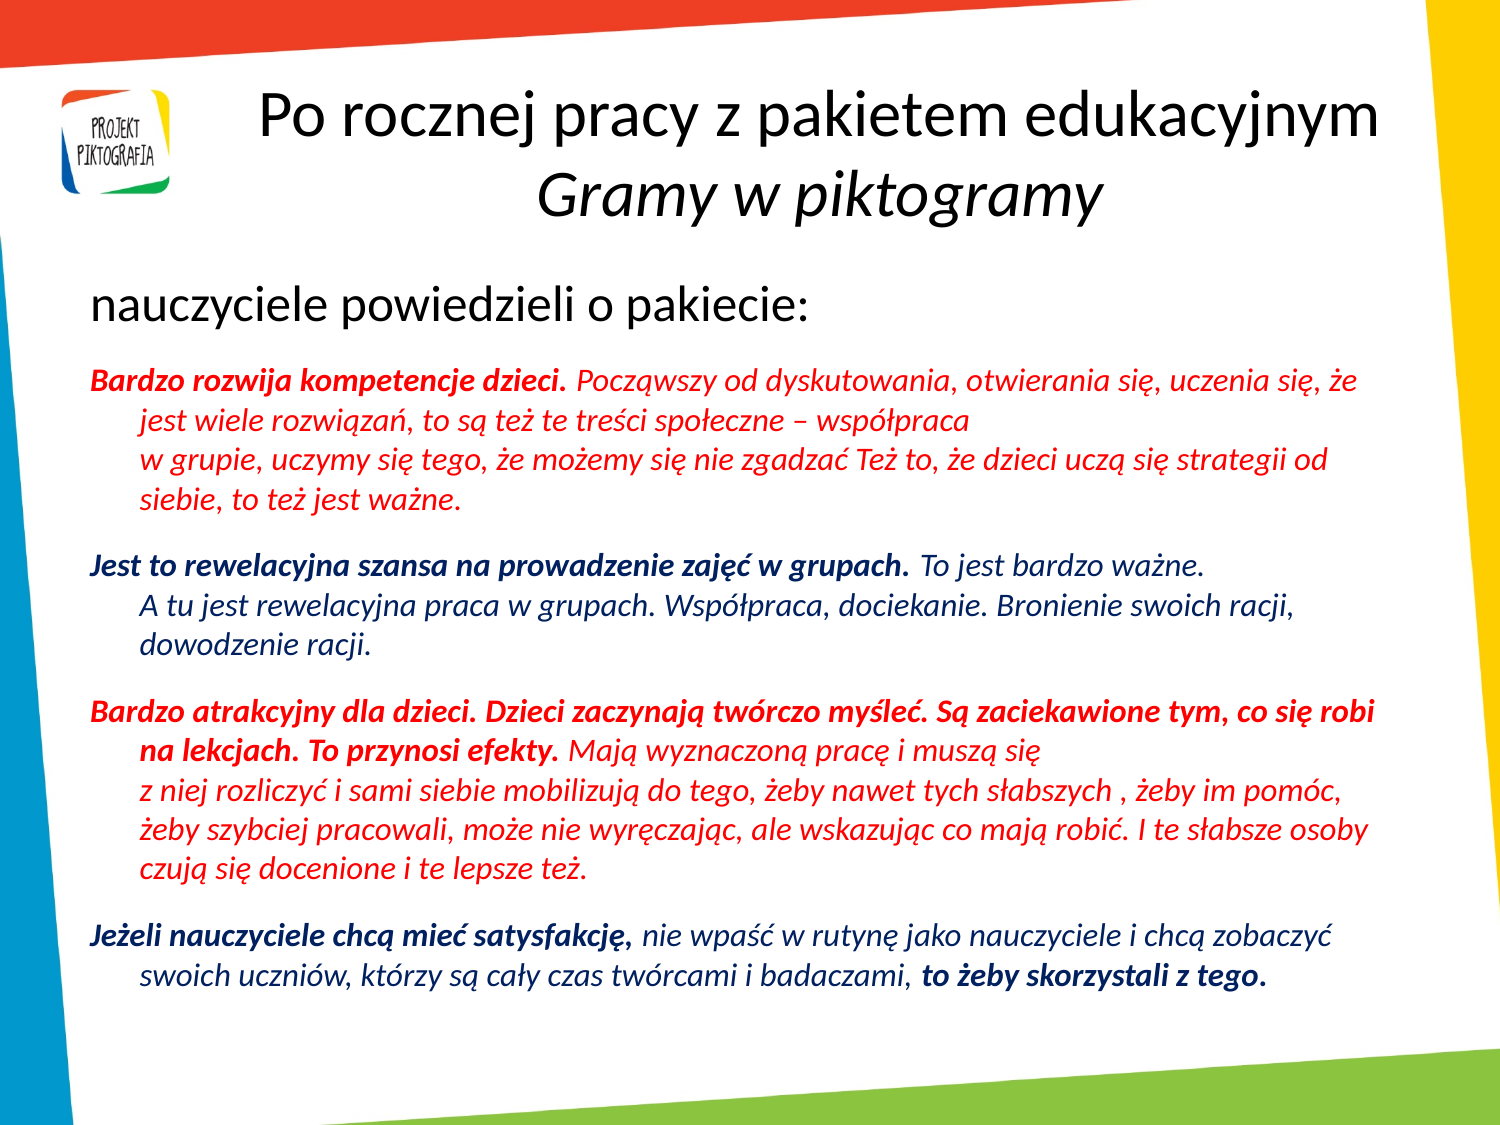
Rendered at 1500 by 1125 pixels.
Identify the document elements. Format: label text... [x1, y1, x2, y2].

list nauczyciele powiedzieli o pakiecie: Bardzo rozwija kompetencje dzieci. Począwszy od dyskutowania, otwierania się, uczenia się, że jest wiele rozwiązań, to są też te treści społeczne – współpraca w grupie, uczymy się tego, że możemy się nie zgadzać Też to, że dzieci uczą się strategii od siebie, to też jest ważne. Jest to rewelacyjna szansa na prowadzenie zajęć w grupach. To jest bardzo ważne. A tu jest rewelacyjna praca w grupach. Współpraca, dociekanie. Bronienie swoich racji, dowodzenie racji. Bardzo atrakcyjny dla dzieci. Dzieci zaczynają twórczo myśleć. Są zaciekawione tym, co się robi na lekcjach. To przynosi efekty. Mają wyznaczoną pracę i muszą się z niej rozliczyć i sami siebie mobilizują do tego, żeby nawet tych słabszych , żeby im pomóc, żeby szybciej pracowali, może nie wyręczając, ale wskazując co mają robić. I te słabsze osoby czują się docenione i te lepsze też. Jeżeli nauczyciele chcą mieć satysfakcję, nie wpaść w rutynę jako nauczyciele i chcą zobaczyć swoich uczniów, którzy są cały czas twórcami i badaczami, to żeby skorzystali z tego. [74, 262, 1426, 1006]
text_box Po rocznej pracy z pakietem edukacyjnym Gramy w piktogramy [230, 55, 1425, 244]
picture [0, 0, 1500, 1125]
